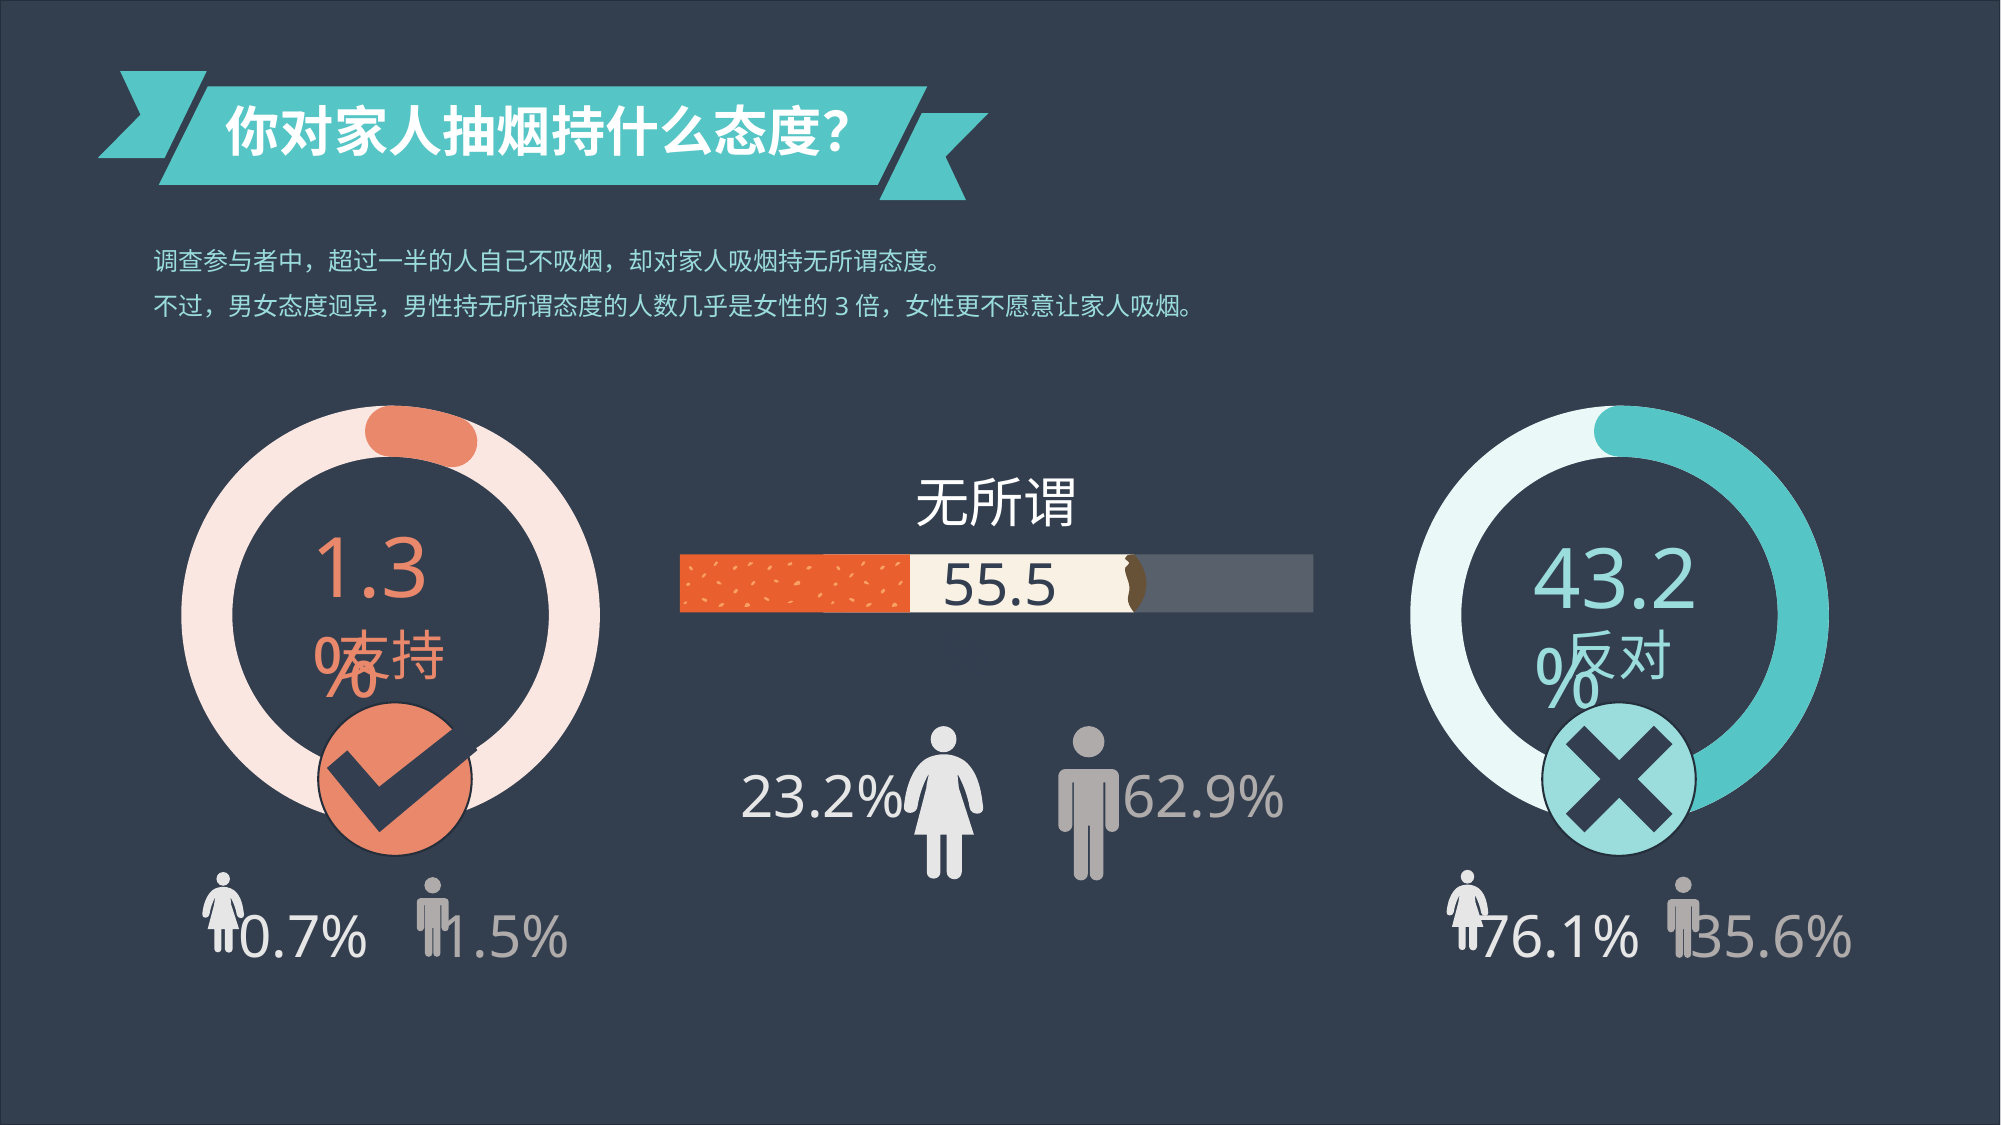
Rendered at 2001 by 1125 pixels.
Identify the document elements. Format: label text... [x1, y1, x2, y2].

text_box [679, 468, 1314, 881]
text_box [97, 71, 989, 201]
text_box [201, 431, 575, 964]
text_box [1435, 431, 1840, 964]
text_box 调查参与者中，超过一半的人自己不吸烟，却对家人吸烟持无所谓态度。 不过，男女态度迥异，男性持无所谓态度的人数几乎是女性的3倍，女性更不愿意让家人吸烟。 [139, 222, 1732, 328]
